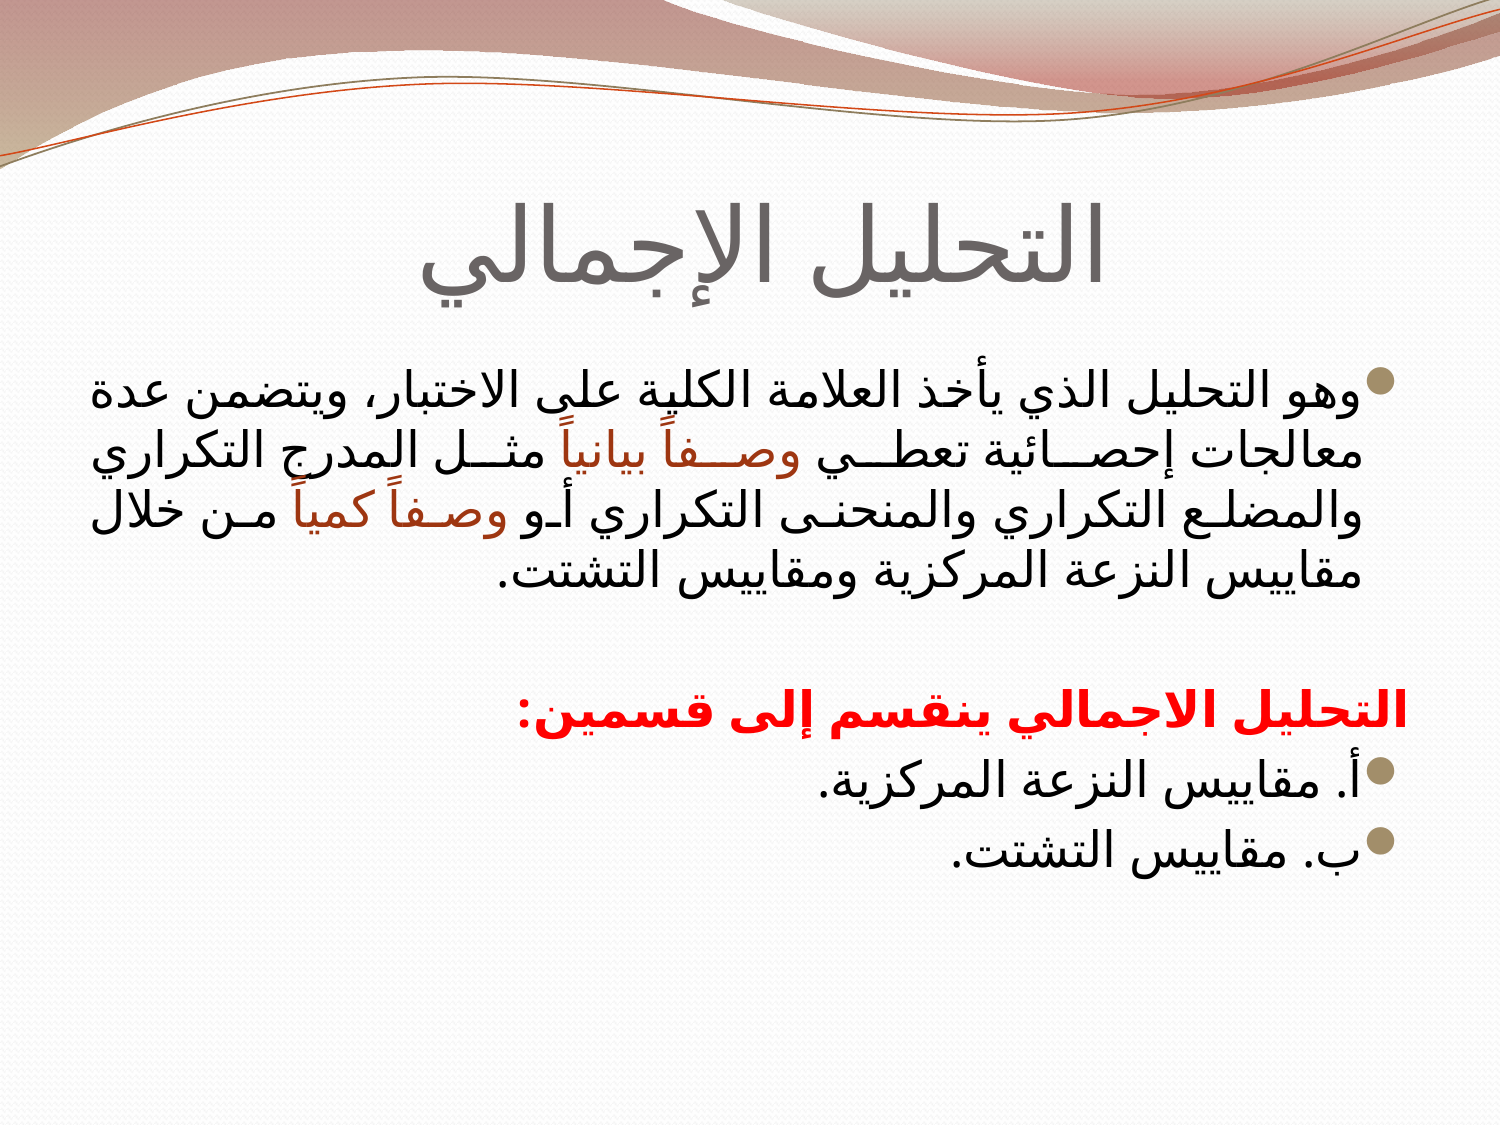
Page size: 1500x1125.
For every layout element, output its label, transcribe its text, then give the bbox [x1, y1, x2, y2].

list وهو التحليل الذي يأخذ العلامة الكلية على الاختبار، ويتضمن عدة معالجات إحصائية تعطي وصفاً بيانياً مثل المدرج التكراري والمضلع التكراري والمنحنى التكراري أو وصفاً كمياً من خلال مقاييس النزعة المركزية ومقاييس التشتت. التحليل الاجمالي ينقسم إلى قسمين: أ. مقاييس النزعة المركزية. ب. مقاييس التشتت. [75, 349, 1425, 1038]
title التحليل الإجمالي [75, 115, 1425, 303]
